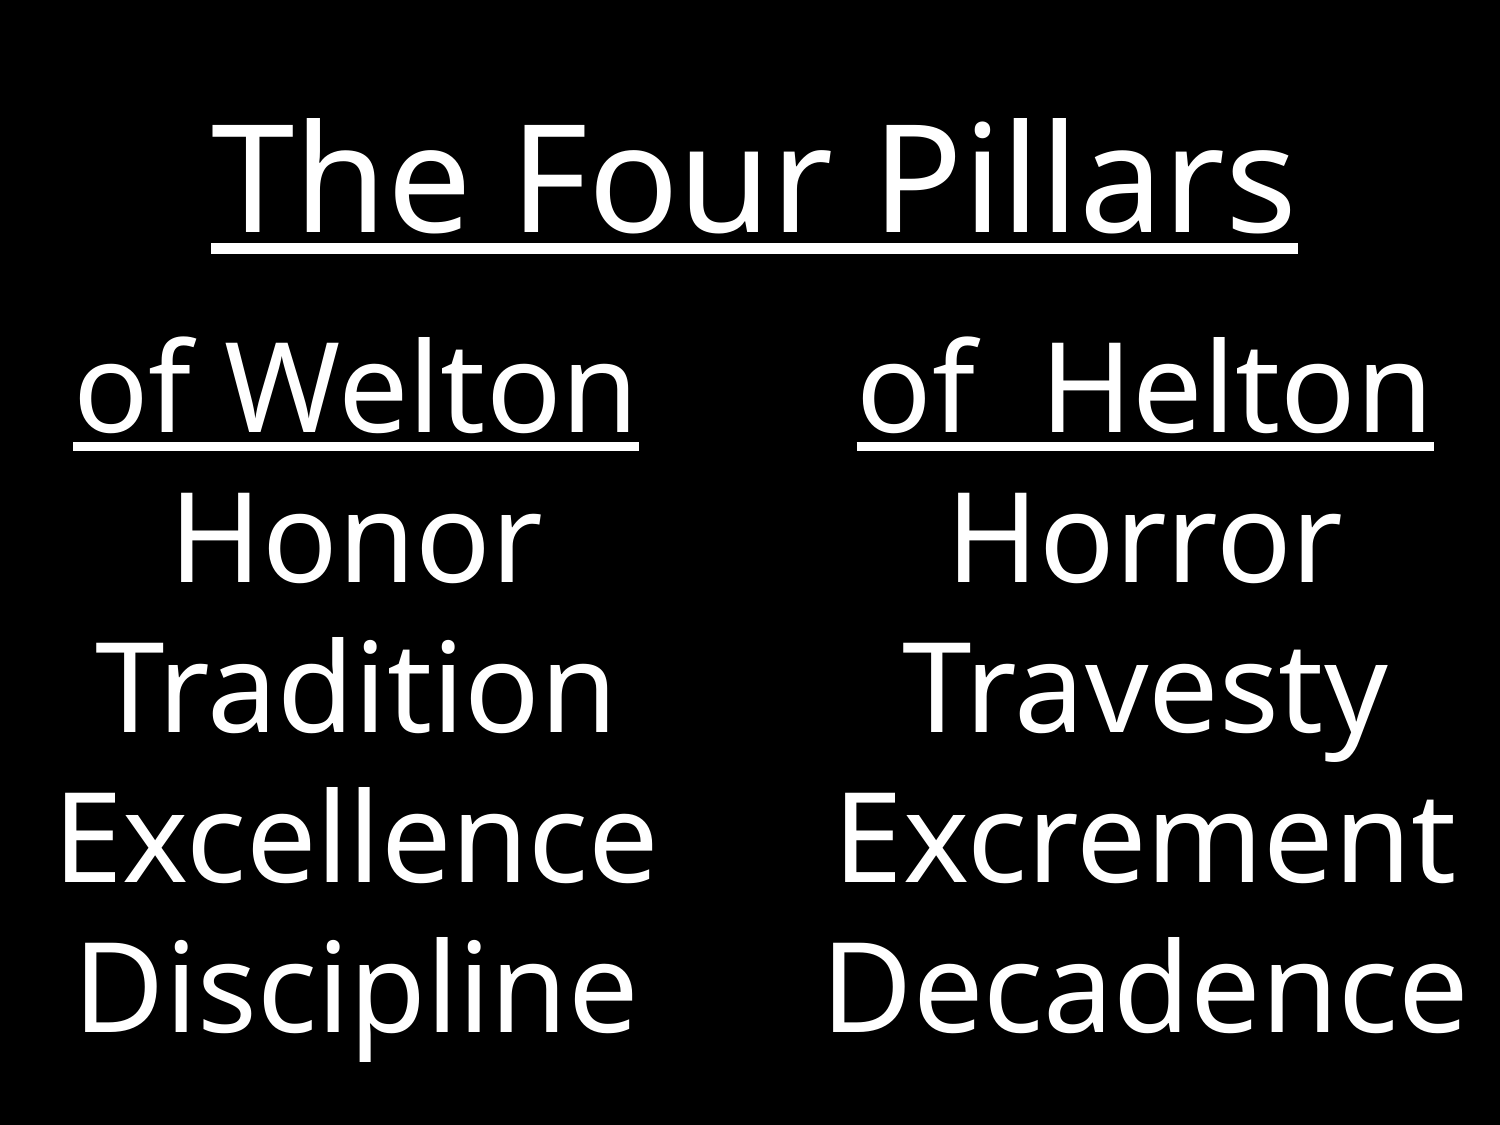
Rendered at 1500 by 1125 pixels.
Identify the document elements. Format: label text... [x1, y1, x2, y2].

text_box The Four Pillars [196, 74, 1313, 270]
text_box of Helton Horror Travesty Excrement Decadence [807, 299, 1484, 1065]
text_box of Welton Honor Tradition Excellence Discipline [38, 299, 675, 1065]
